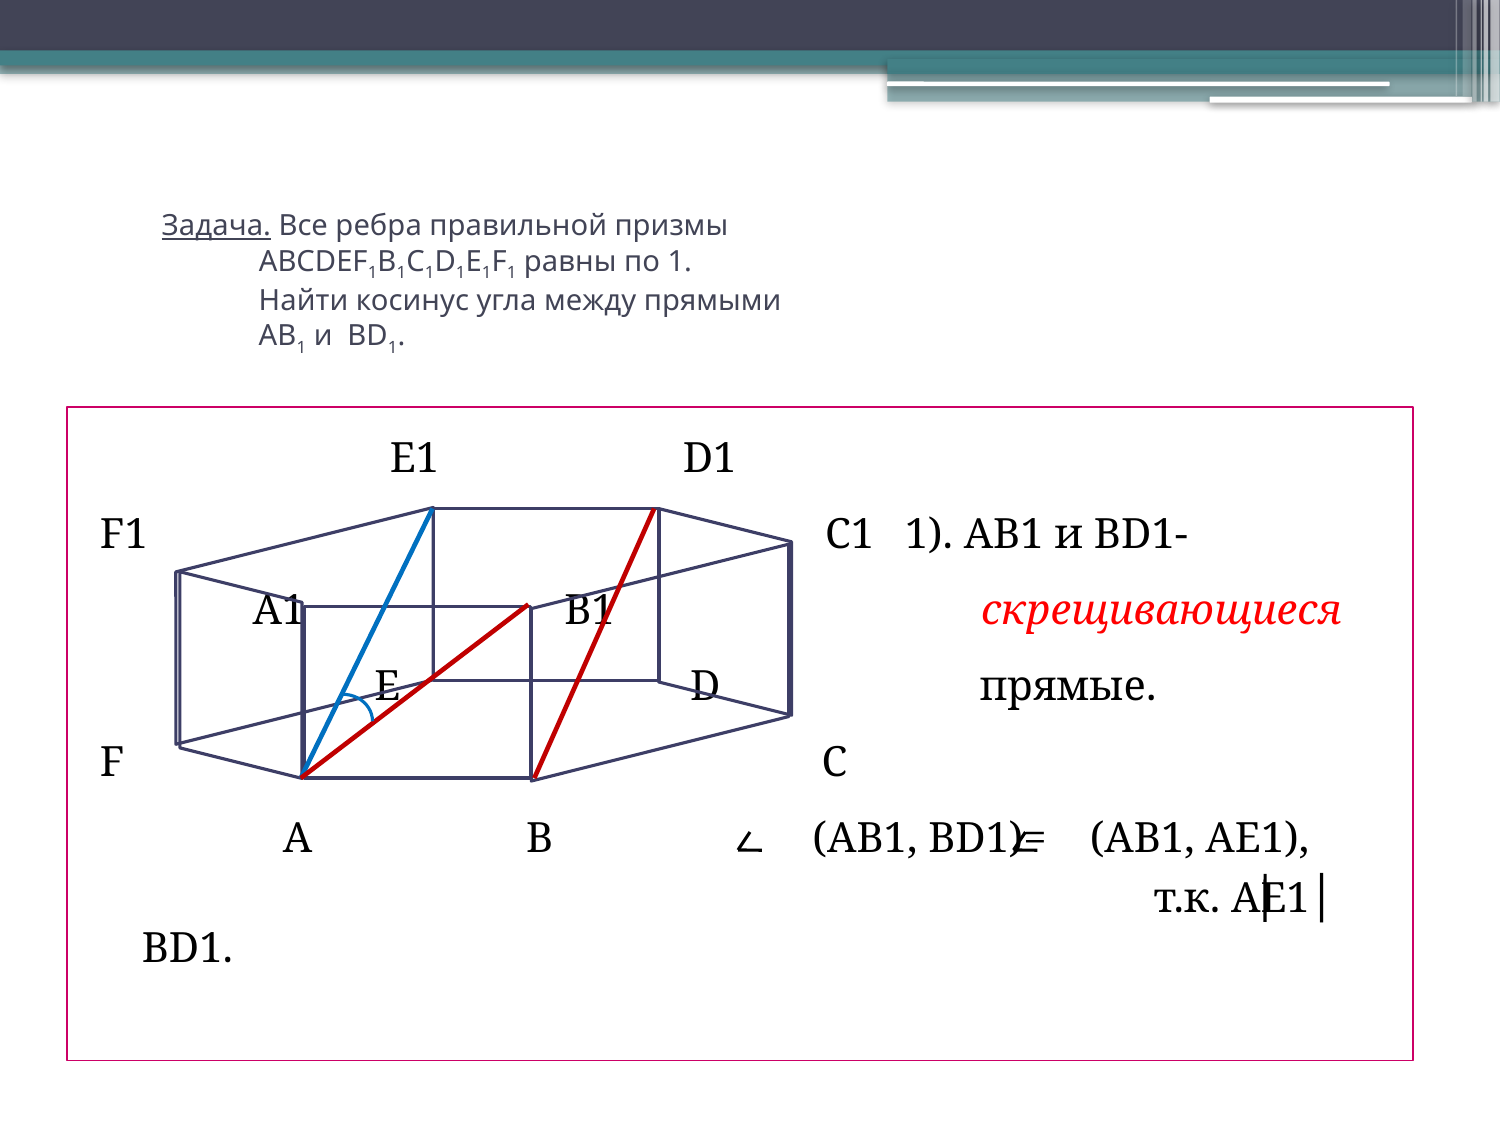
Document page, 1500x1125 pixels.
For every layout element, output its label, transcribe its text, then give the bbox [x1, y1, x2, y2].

title Задача. Все ребра правильной призмы ABCDEF1B1C1D1E1F1 равны по 1. Найти косинус угла между прямыми AB1 и BD1. [139, 125, 1343, 406]
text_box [1013, 831, 1038, 851]
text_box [737, 831, 763, 851]
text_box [150, 508, 814, 779]
list E1 D1 F1 C1 1). AB1 и BD1- A1 B1 скрещивающиеся E D прямые. F C A B (AB1, BD1)= (AB1, AE1), т.к. AE1│ BD1. [67, 406, 1414, 1061]
